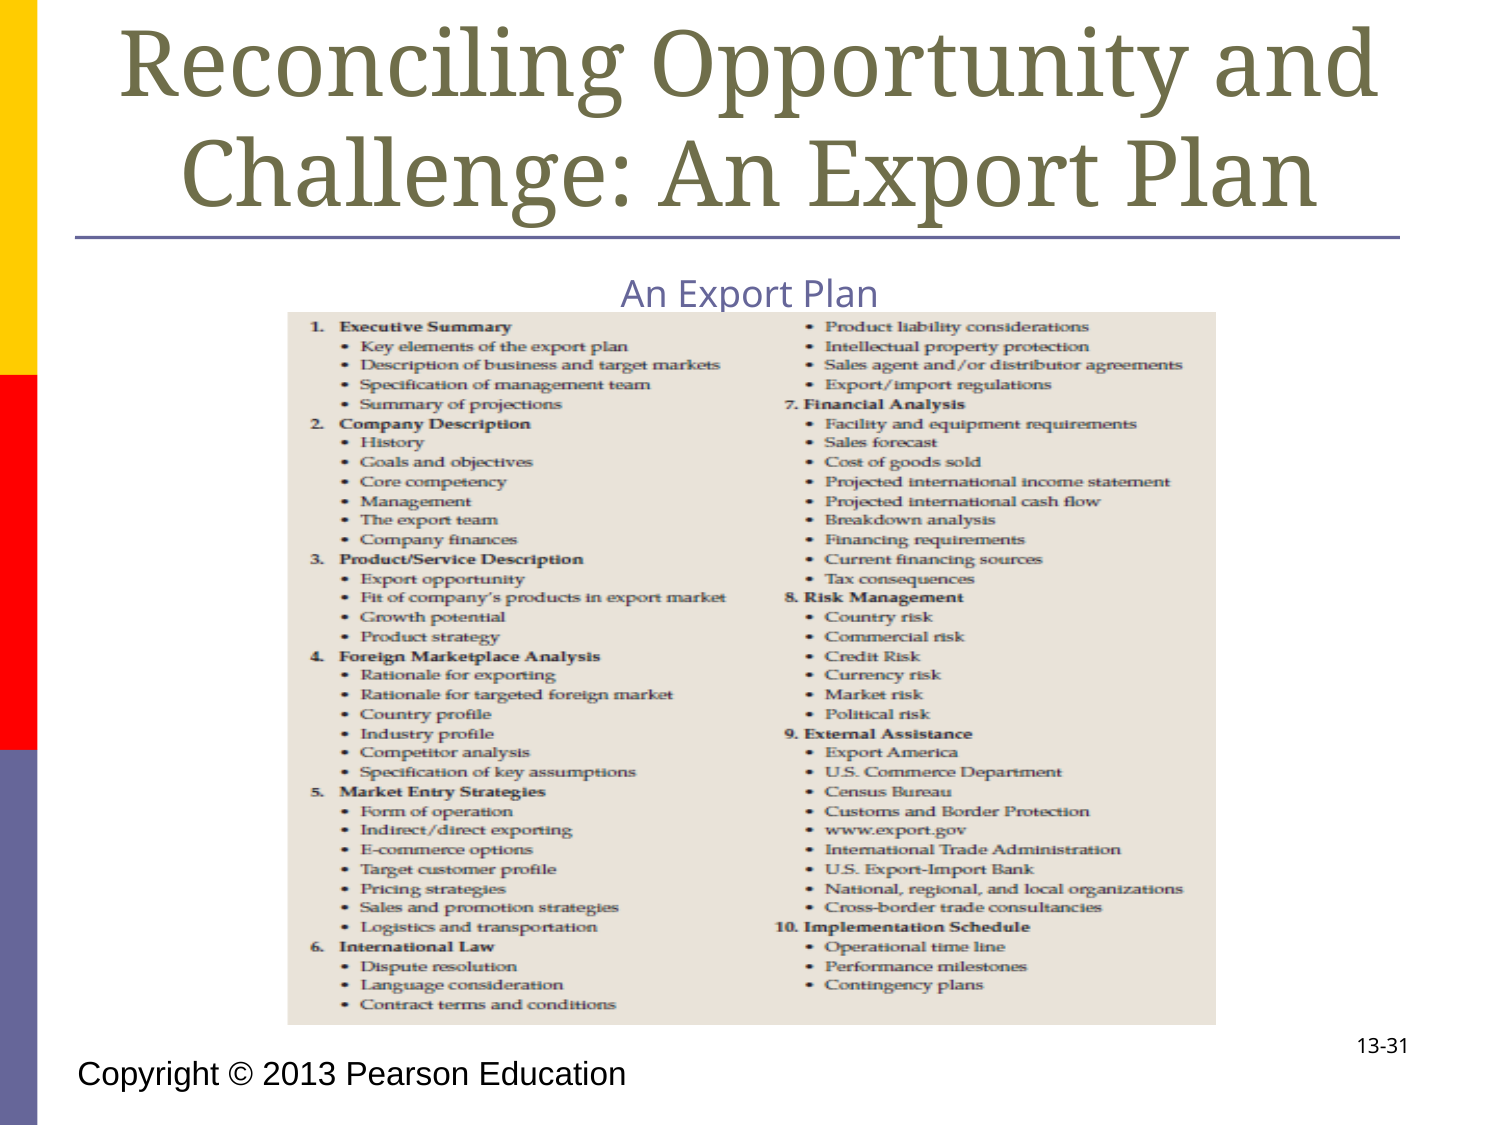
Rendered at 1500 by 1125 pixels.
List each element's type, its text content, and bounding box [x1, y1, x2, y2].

list An Export Plan [75, 262, 1425, 1006]
title Reconciling Opportunity and Challenge: An Export Plan [75, 45, 1425, 233]
picture [283, 312, 1216, 1026]
slide_number 13-31 [1074, 1025, 1425, 1100]
